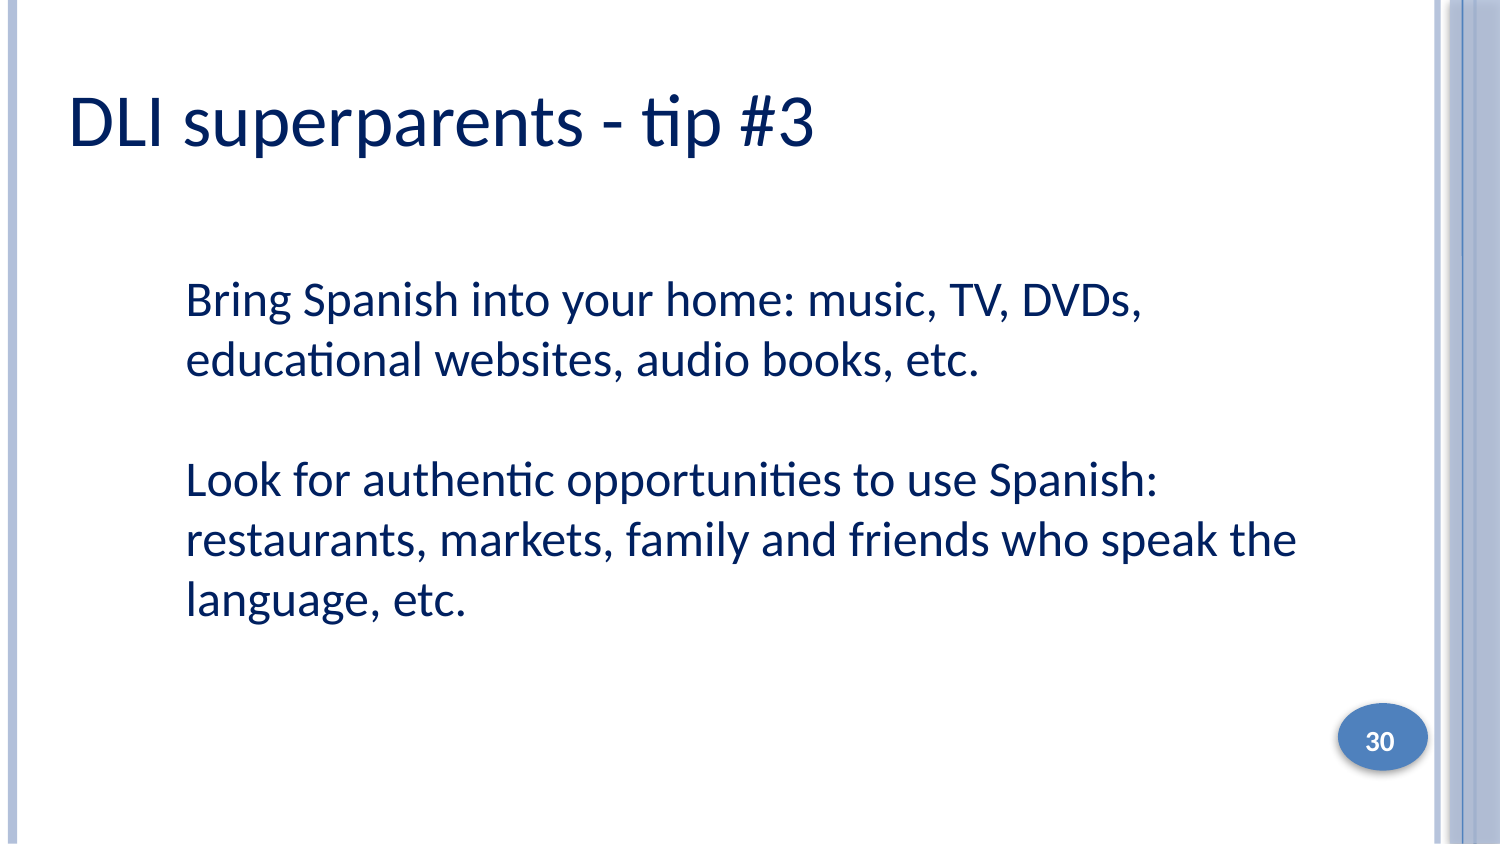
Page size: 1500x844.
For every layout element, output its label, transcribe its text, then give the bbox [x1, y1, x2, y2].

text_box Bring Spanish into your home: music, TV, DVDs, educational websites, audio books, etc. Look for authentic opportunities to use Spanish: restaurants, markets, family and friends who speak the language, etc. [170, 259, 1375, 685]
slide_number 30 [1335, 707, 1425, 772]
text_box DLI superparents - tip #3 [54, 64, 831, 170]
